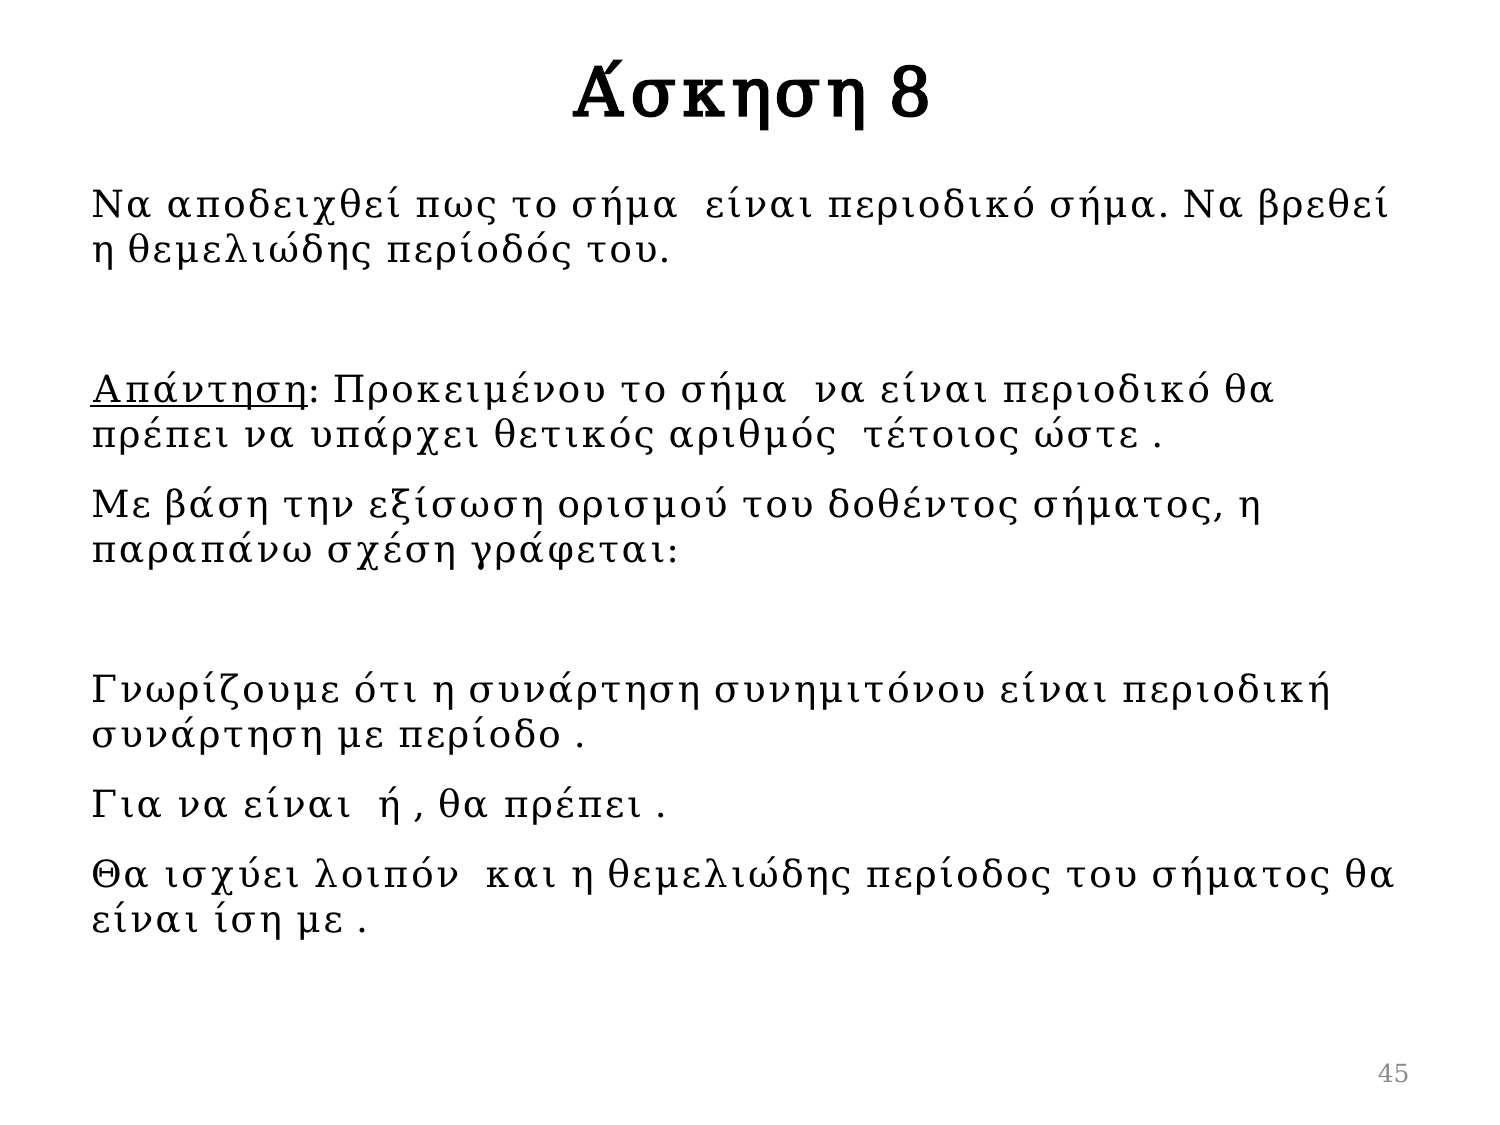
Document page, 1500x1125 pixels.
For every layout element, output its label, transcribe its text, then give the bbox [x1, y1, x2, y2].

slide_number 45 [1222, 1042, 1425, 1103]
title Άσκηση 8 [75, 19, 1425, 159]
